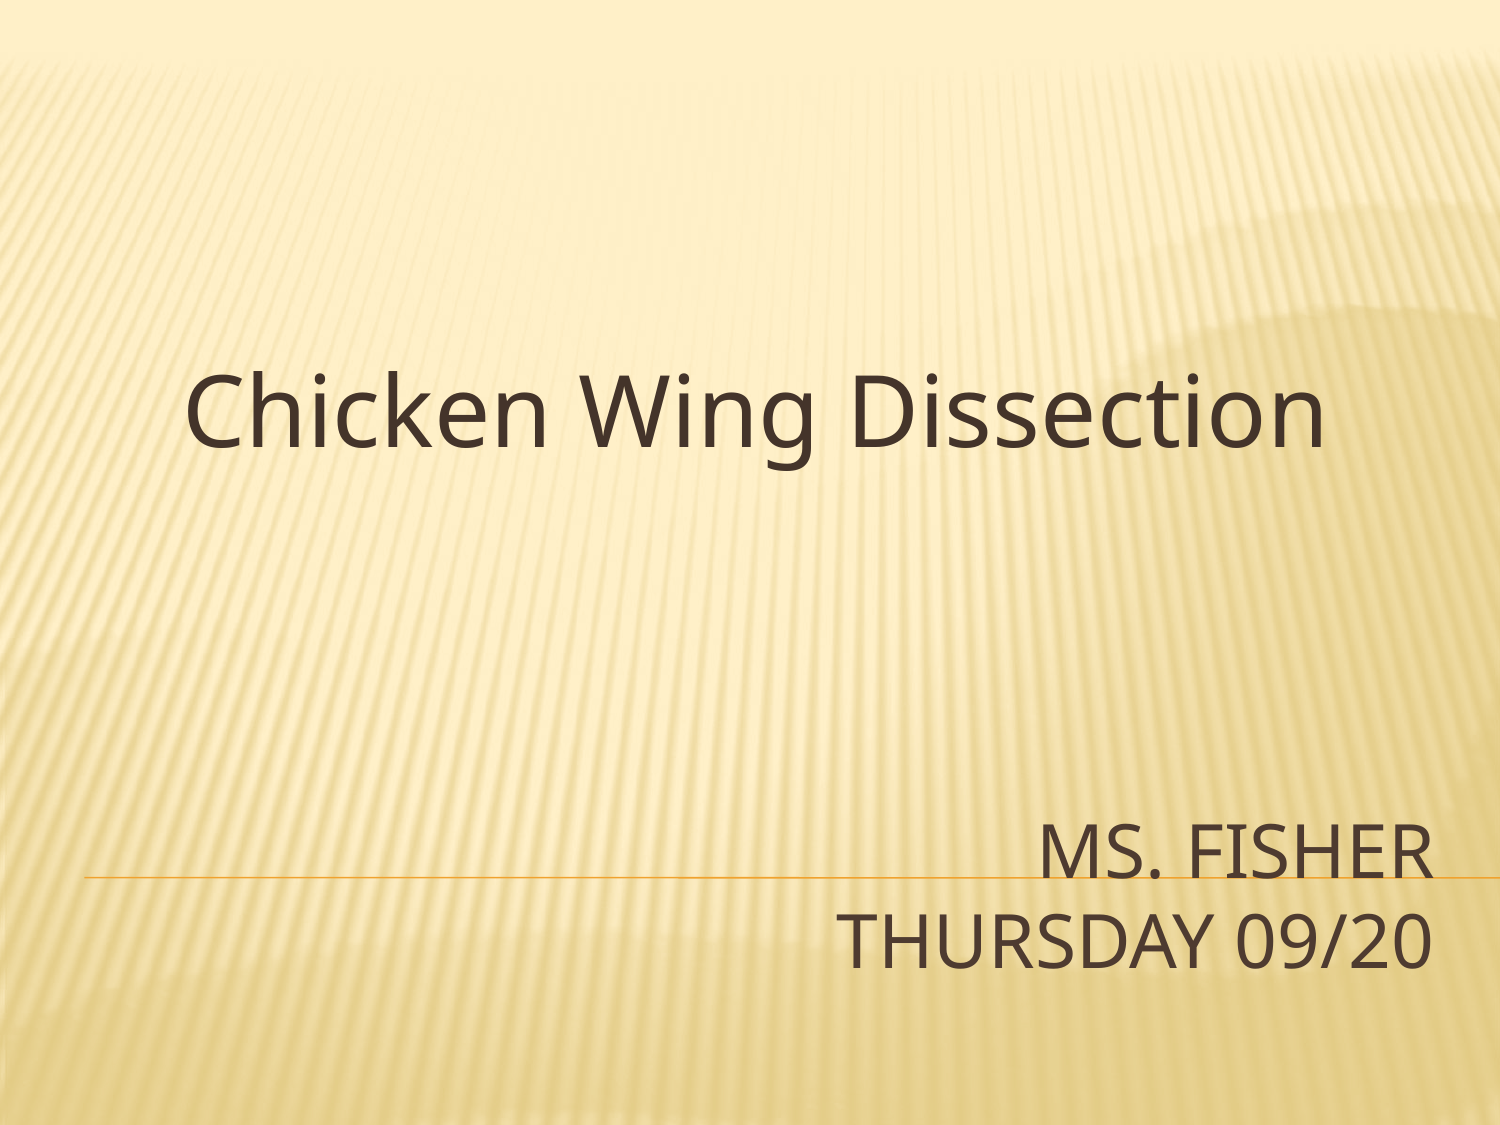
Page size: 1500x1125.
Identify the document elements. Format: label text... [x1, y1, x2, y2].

subtitle Chicken Wing Dissection [62, 162, 1450, 475]
title MS. Fisher Thursday 09/20 [62, 796, 1450, 997]
